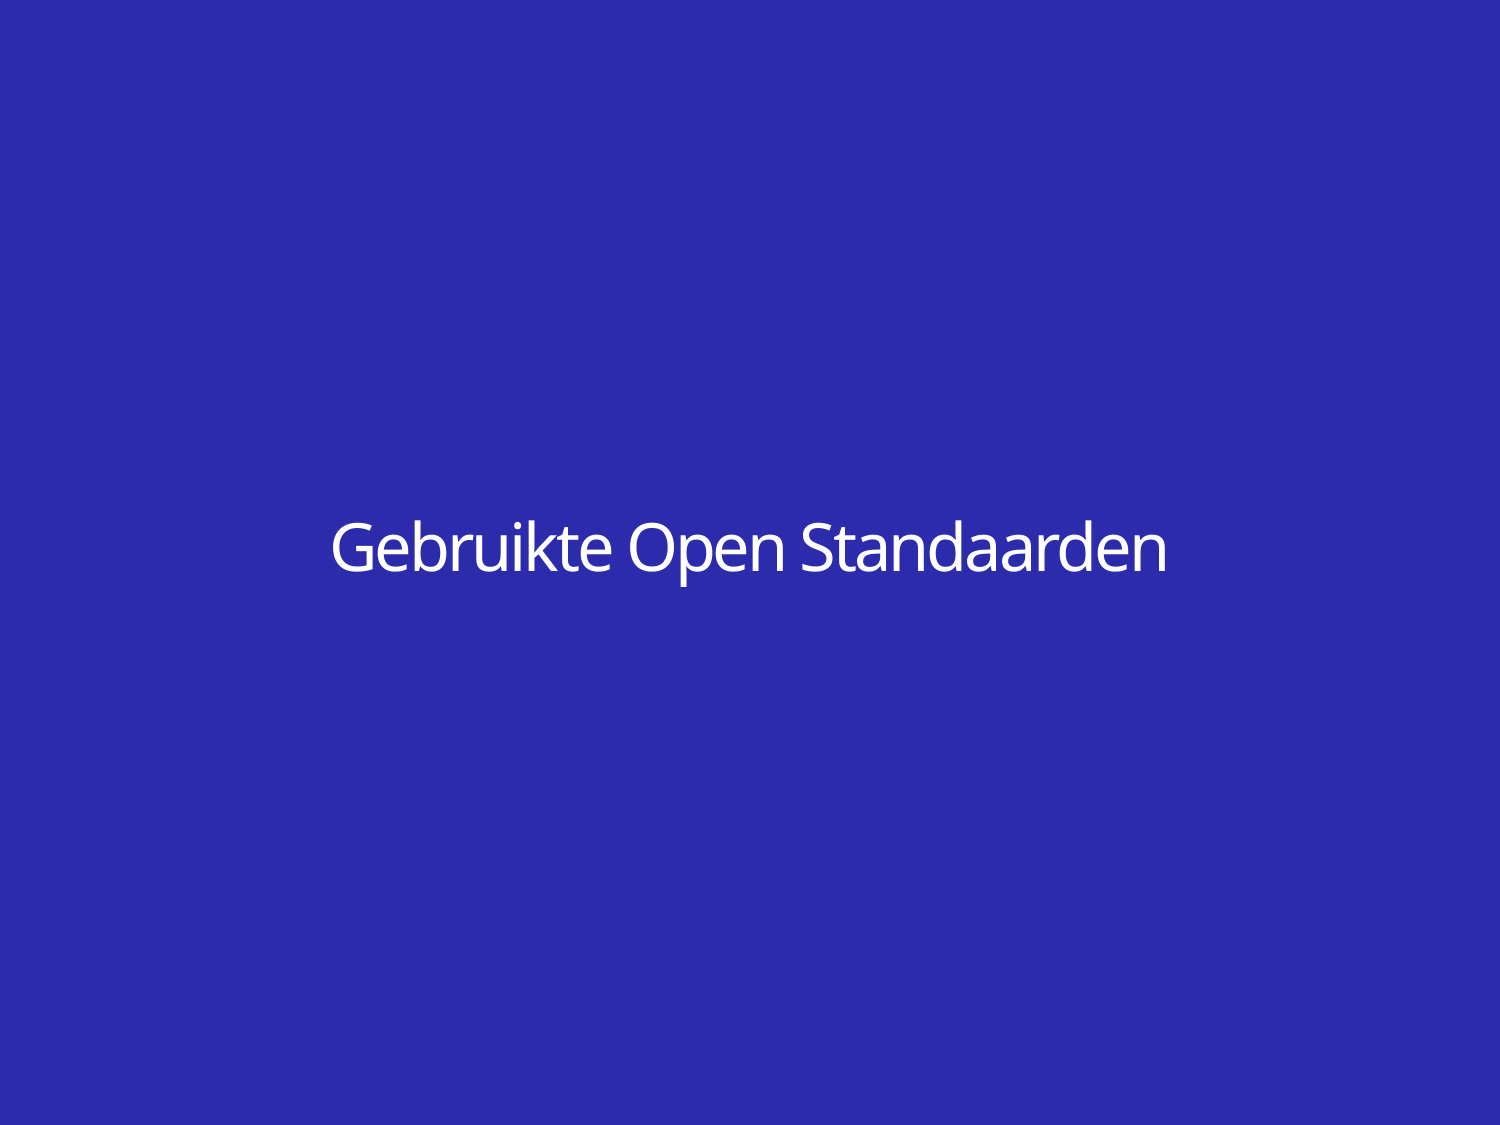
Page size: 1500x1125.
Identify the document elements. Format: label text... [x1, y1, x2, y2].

title Gebruikte Open Standaarden [0, 0, 1500, 1125]
